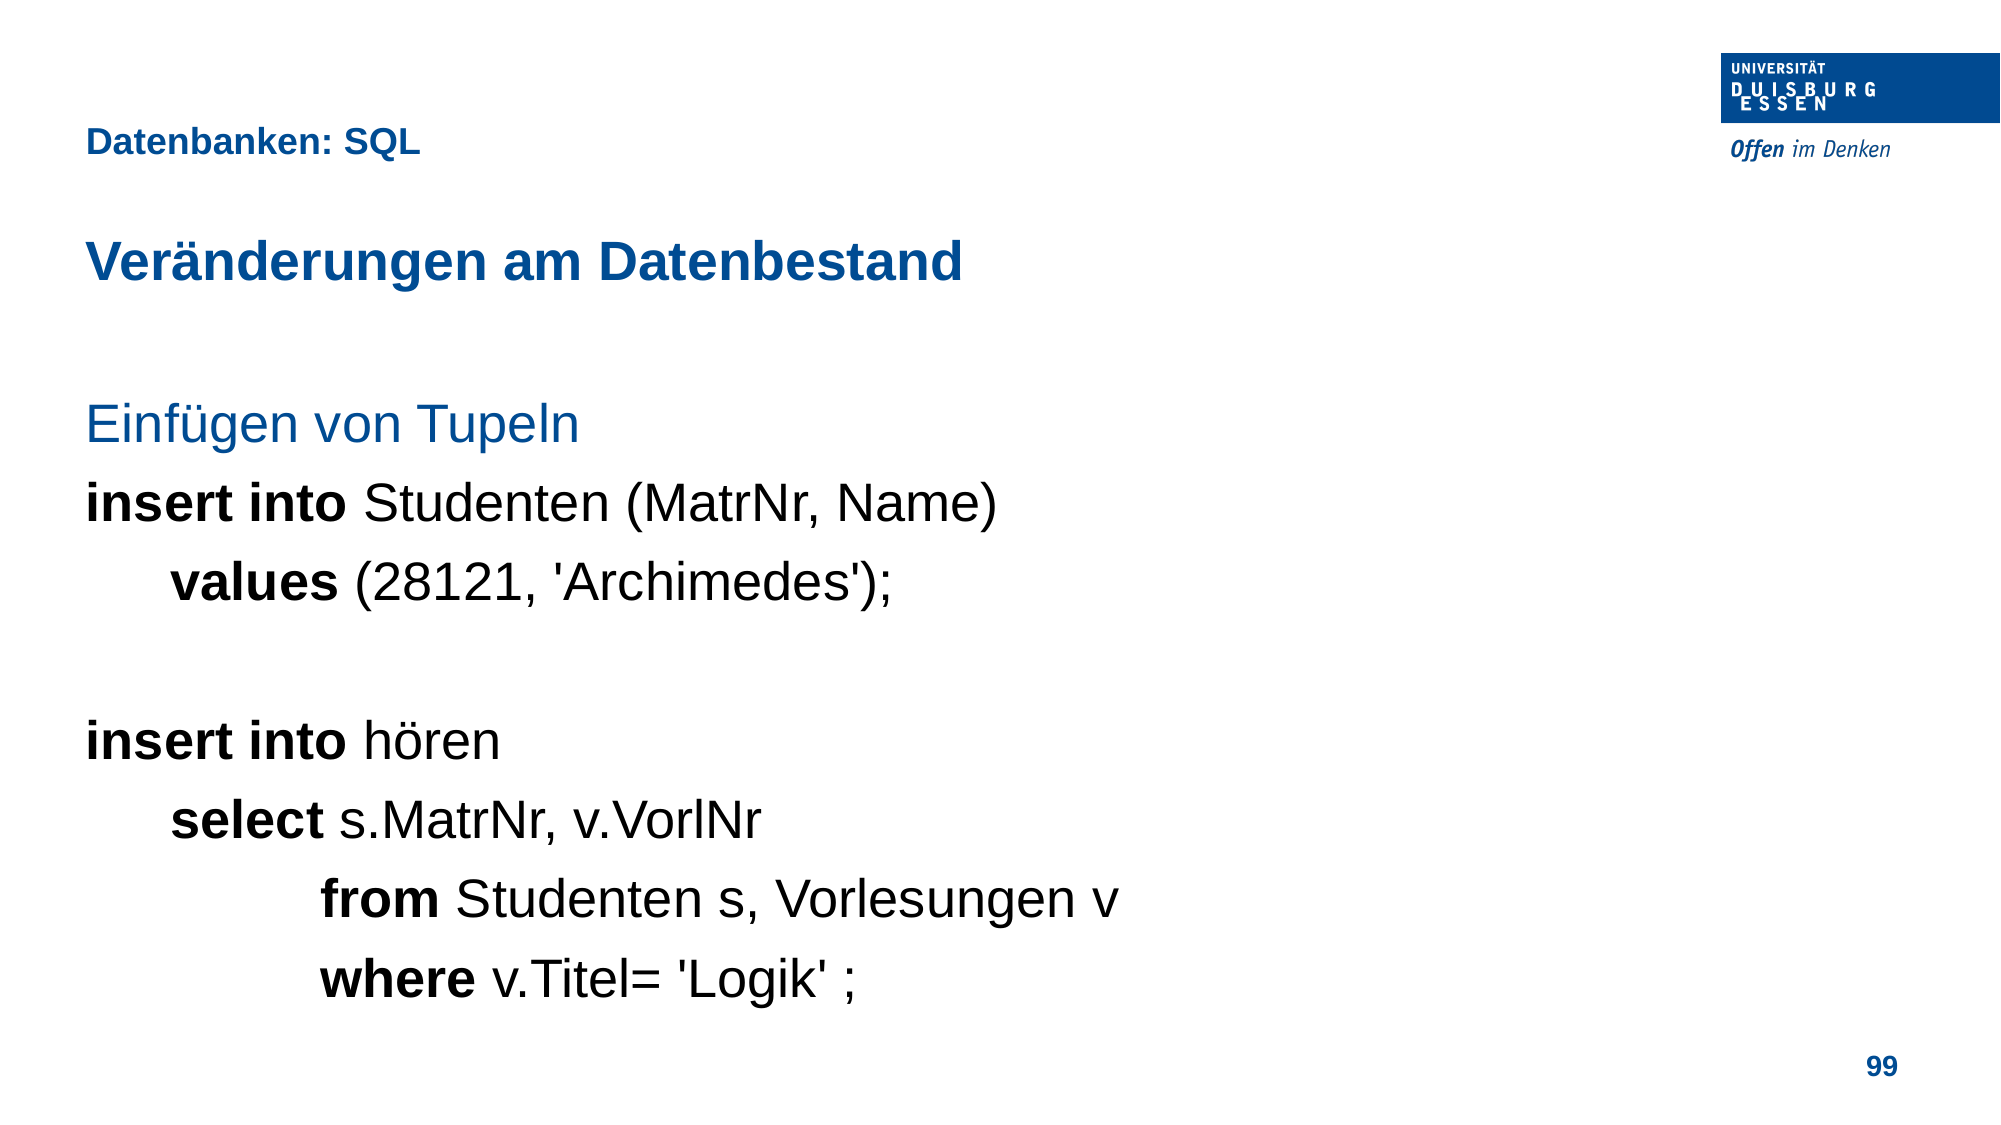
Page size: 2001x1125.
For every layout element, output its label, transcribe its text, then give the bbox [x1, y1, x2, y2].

list Einfügen von Tupeln insert into Studenten (MatrNr, Name) values (28121, 'Archimedes'); insert into hören select s.MatrNr, v.VorlNr from Studenten s, Vorlesungen v where v.Titel= 'Logik' ; [85, 387, 1915, 1040]
list Datenbanken: SQL [85, 121, 1696, 163]
picture [1721, 53, 2000, 162]
list Veränderungen am Datenbestand [85, 225, 1696, 301]
slide_number 99 [1677, 1039, 1914, 1081]
